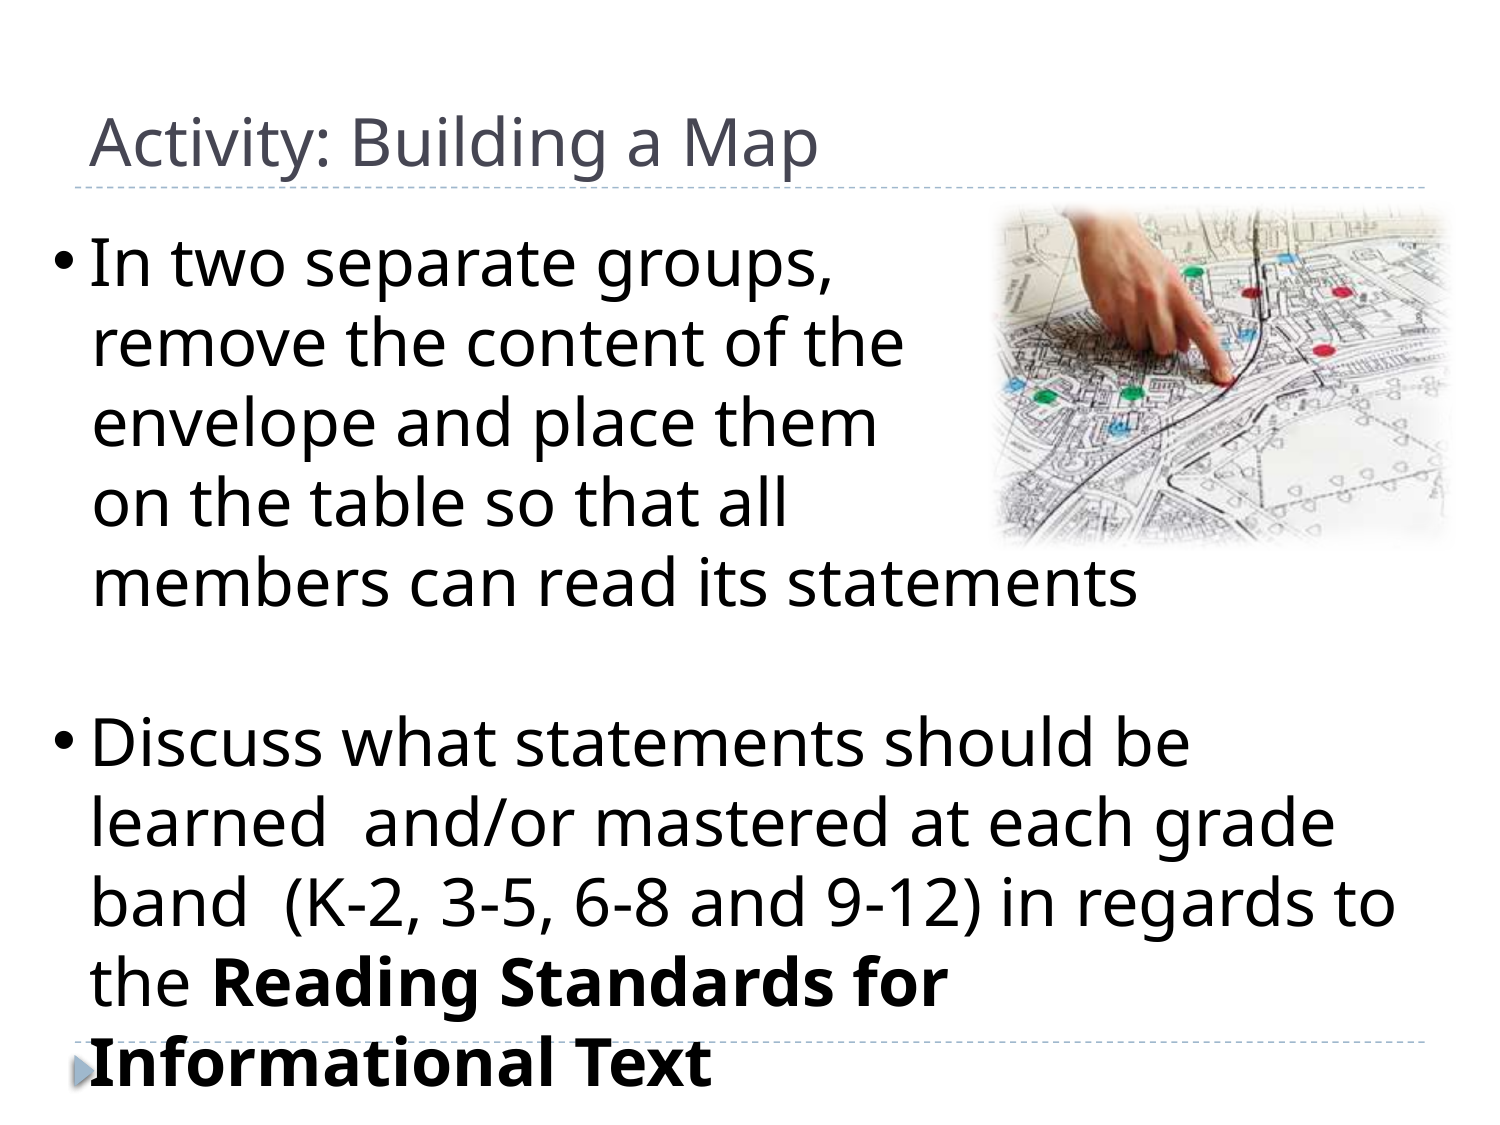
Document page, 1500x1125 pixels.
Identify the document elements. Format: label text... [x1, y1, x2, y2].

title Activity: Building a Map [75, 37, 1425, 188]
text_box In two separate groups, remove the content of the envelope and place them on the table so that all members can read its statements Discuss what statements should be learned and/or mastered at each grade band (K-2, 3-5, 6-8 and 9-12) in regards to the Reading Standards for Informational Text [37, 212, 1425, 1107]
picture [987, 199, 1457, 552]
